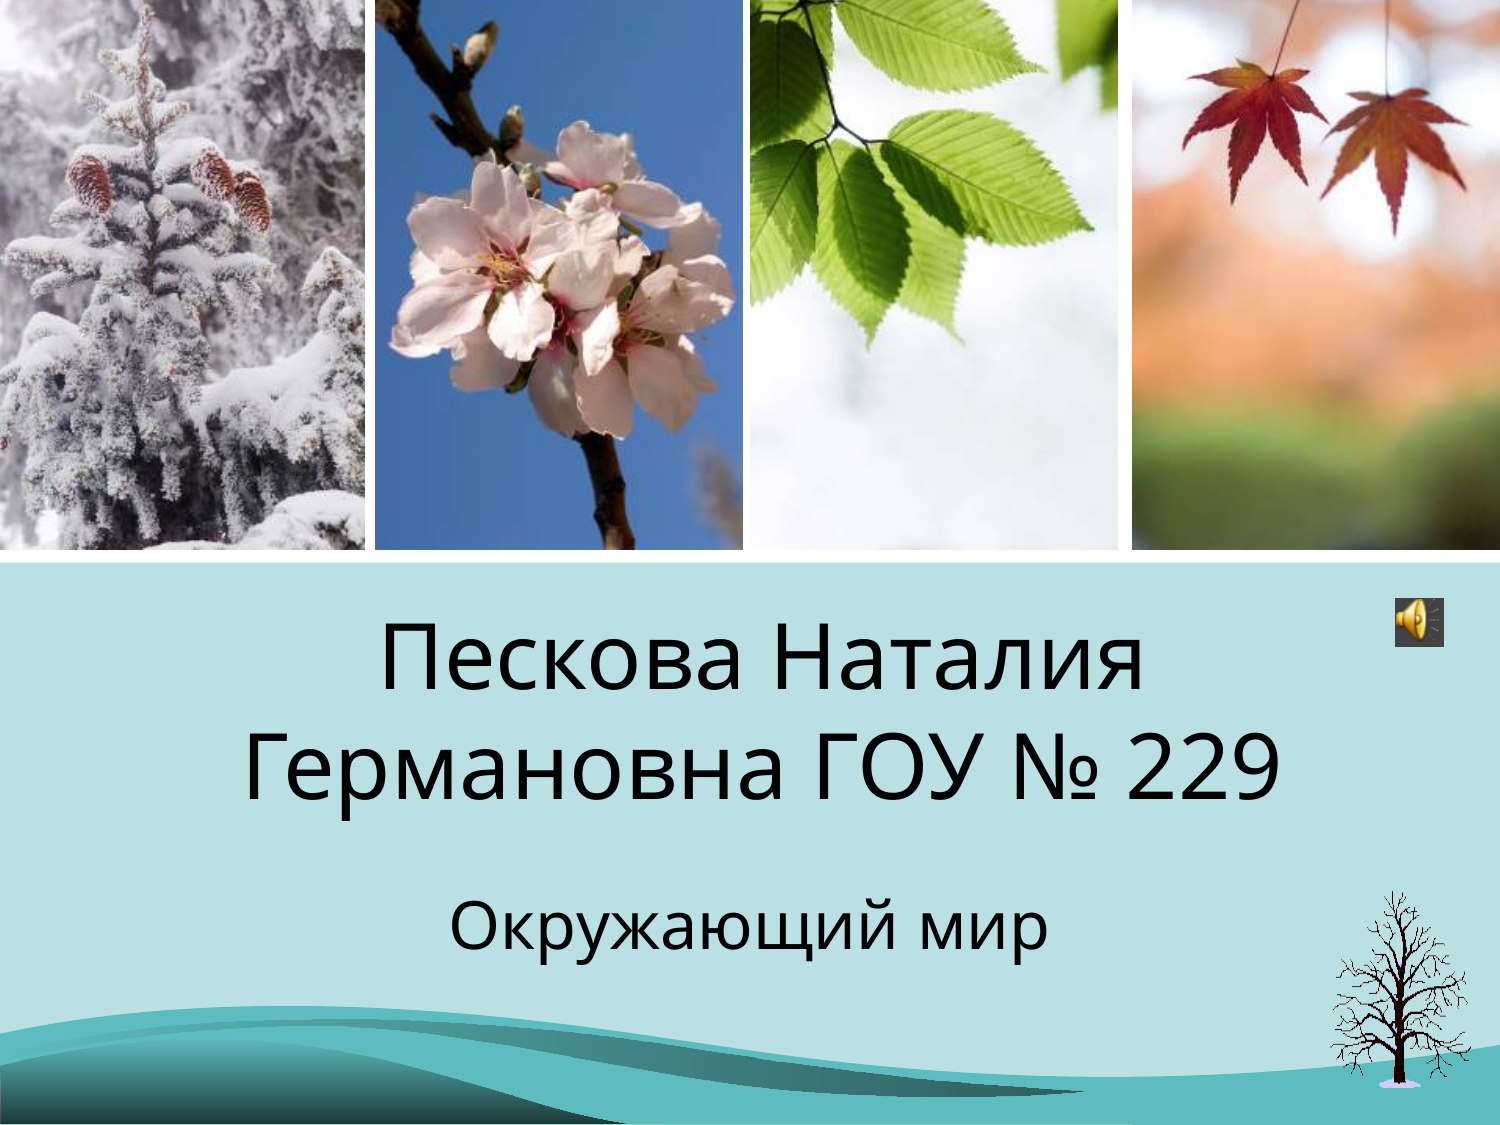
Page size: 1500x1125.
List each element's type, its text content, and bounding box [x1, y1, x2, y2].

picture [0, 0, 365, 550]
picture [1394, 597, 1445, 648]
picture [375, 0, 743, 550]
picture [1132, 0, 1500, 550]
subtitle Окружающий мир [224, 874, 1276, 963]
picture [750, 0, 1118, 550]
title Пескова Наталия Германовна ГОУ № 229 [124, 587, 1401, 829]
picture [1325, 887, 1475, 1088]
